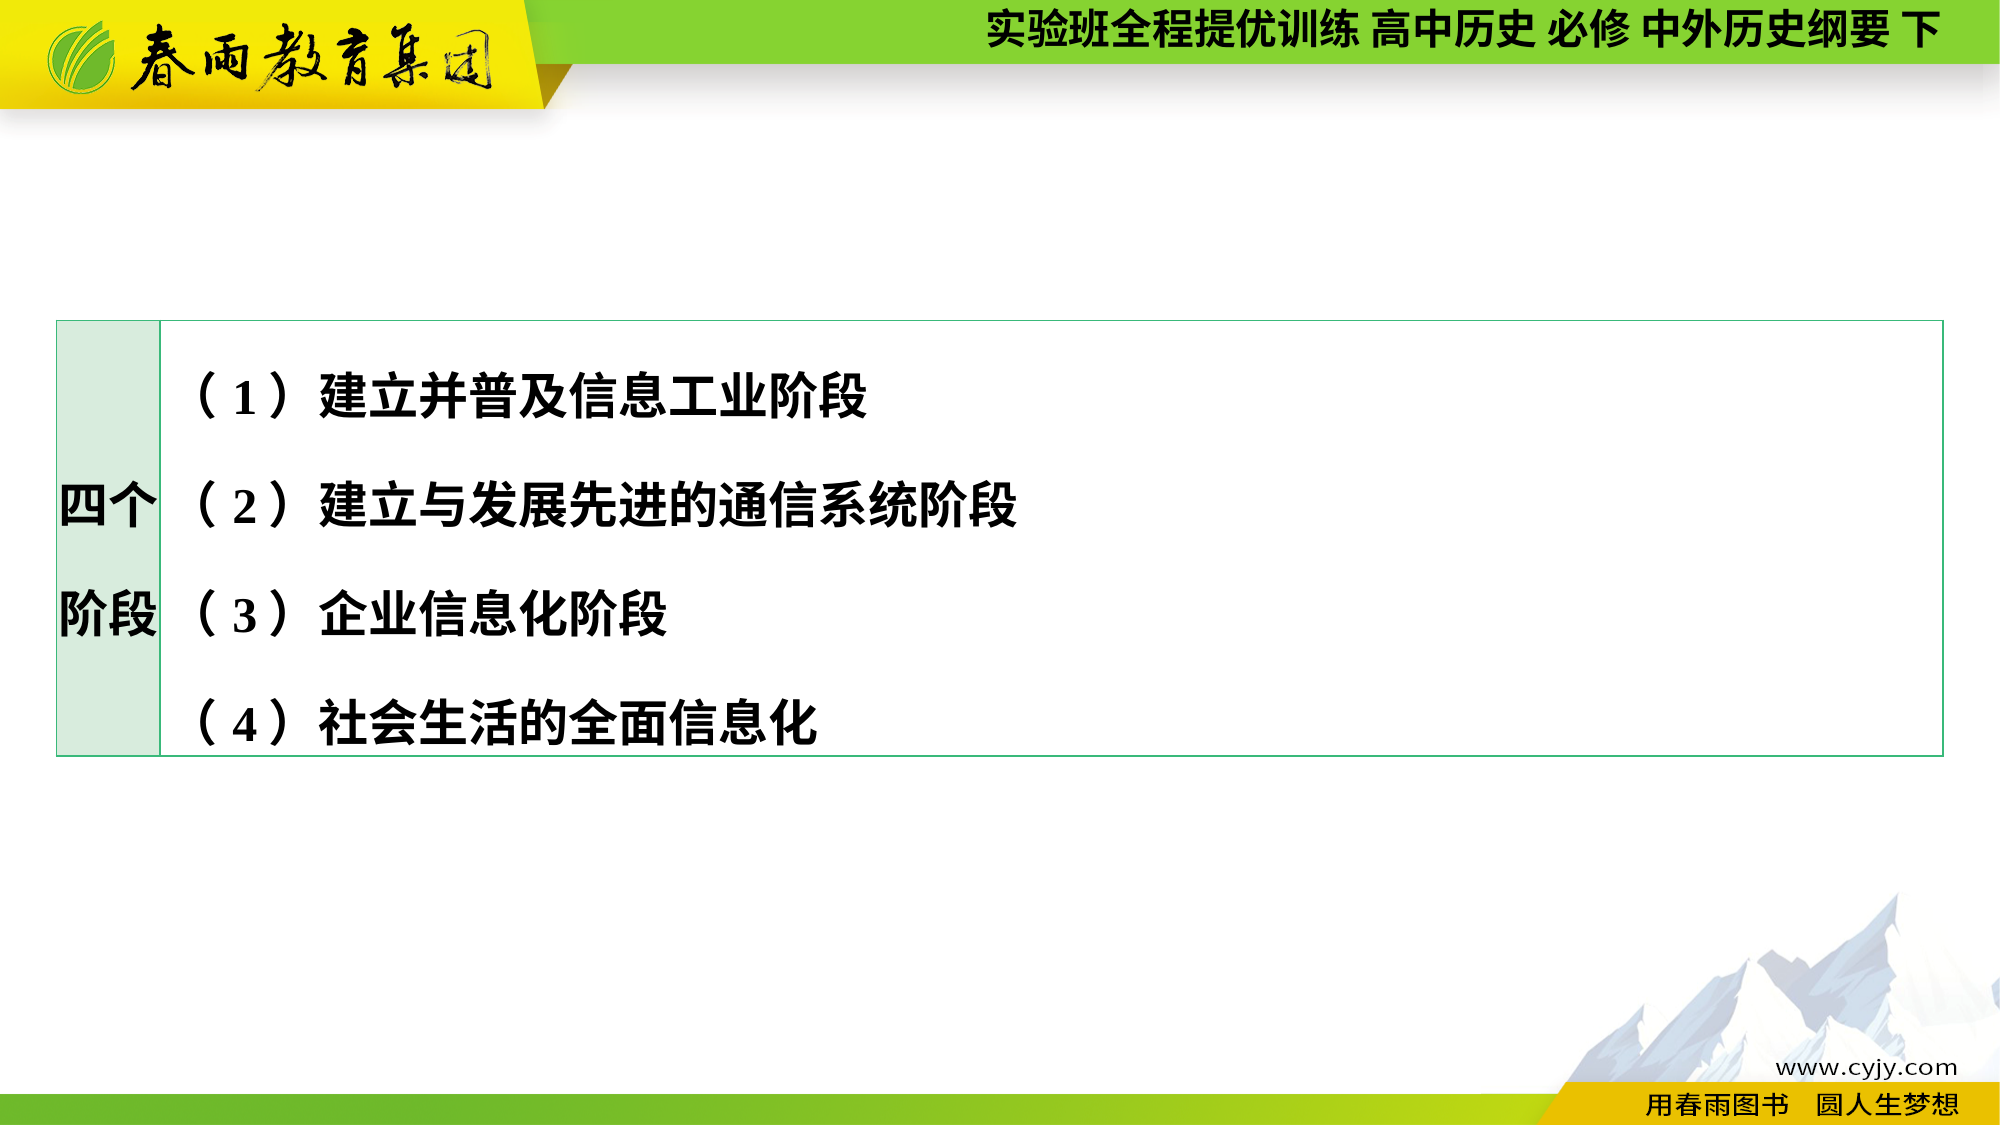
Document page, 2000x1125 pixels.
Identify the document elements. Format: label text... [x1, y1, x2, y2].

table_header 四个 阶段 [57, 321, 159, 755]
picture [0, 0, 2000, 1125]
table_header （1）建立并普及信息工业阶段 （2）建立与发展先进的通信系统阶段 （3）企业信息化阶段 （4）社会生活的全面信息化 [161, 321, 1942, 755]
